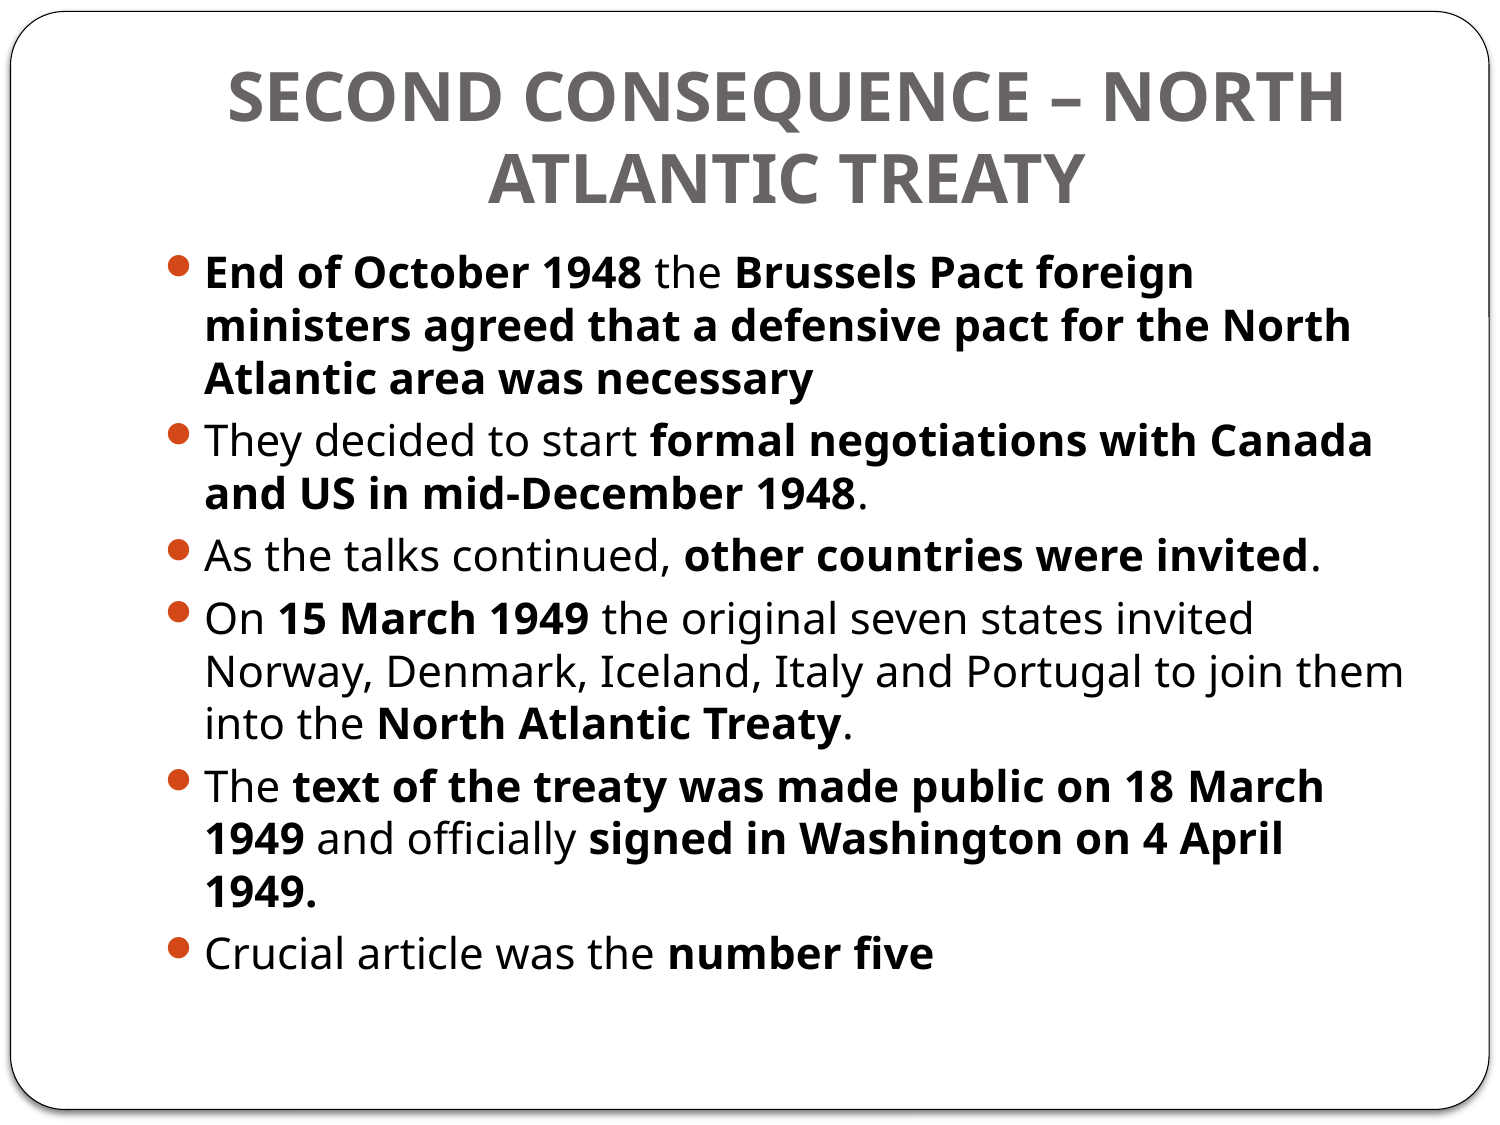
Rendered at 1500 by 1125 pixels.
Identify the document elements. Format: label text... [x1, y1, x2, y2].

list End of October 1948 the Brussels Pact foreign ministers agreed that a defensive pact for the North Atlantic area was necessary They decided to start formal negotiations with Canada and US in mid-December 1948. As the talks continued, other countries were invited. On 15 March 1949 the original seven states invited Norway, Denmark, Iceland, Italy and Portugal to join them into the North Atlantic Treaty. The text of the treaty was made public on 18 March 1949 and officially signed in Washington on 4 April 1949. Crucial article was the number five [150, 237, 1425, 988]
title SECOND CONSEQUENCE – NORTH ATLANTIC TREATY [150, 45, 1425, 233]
